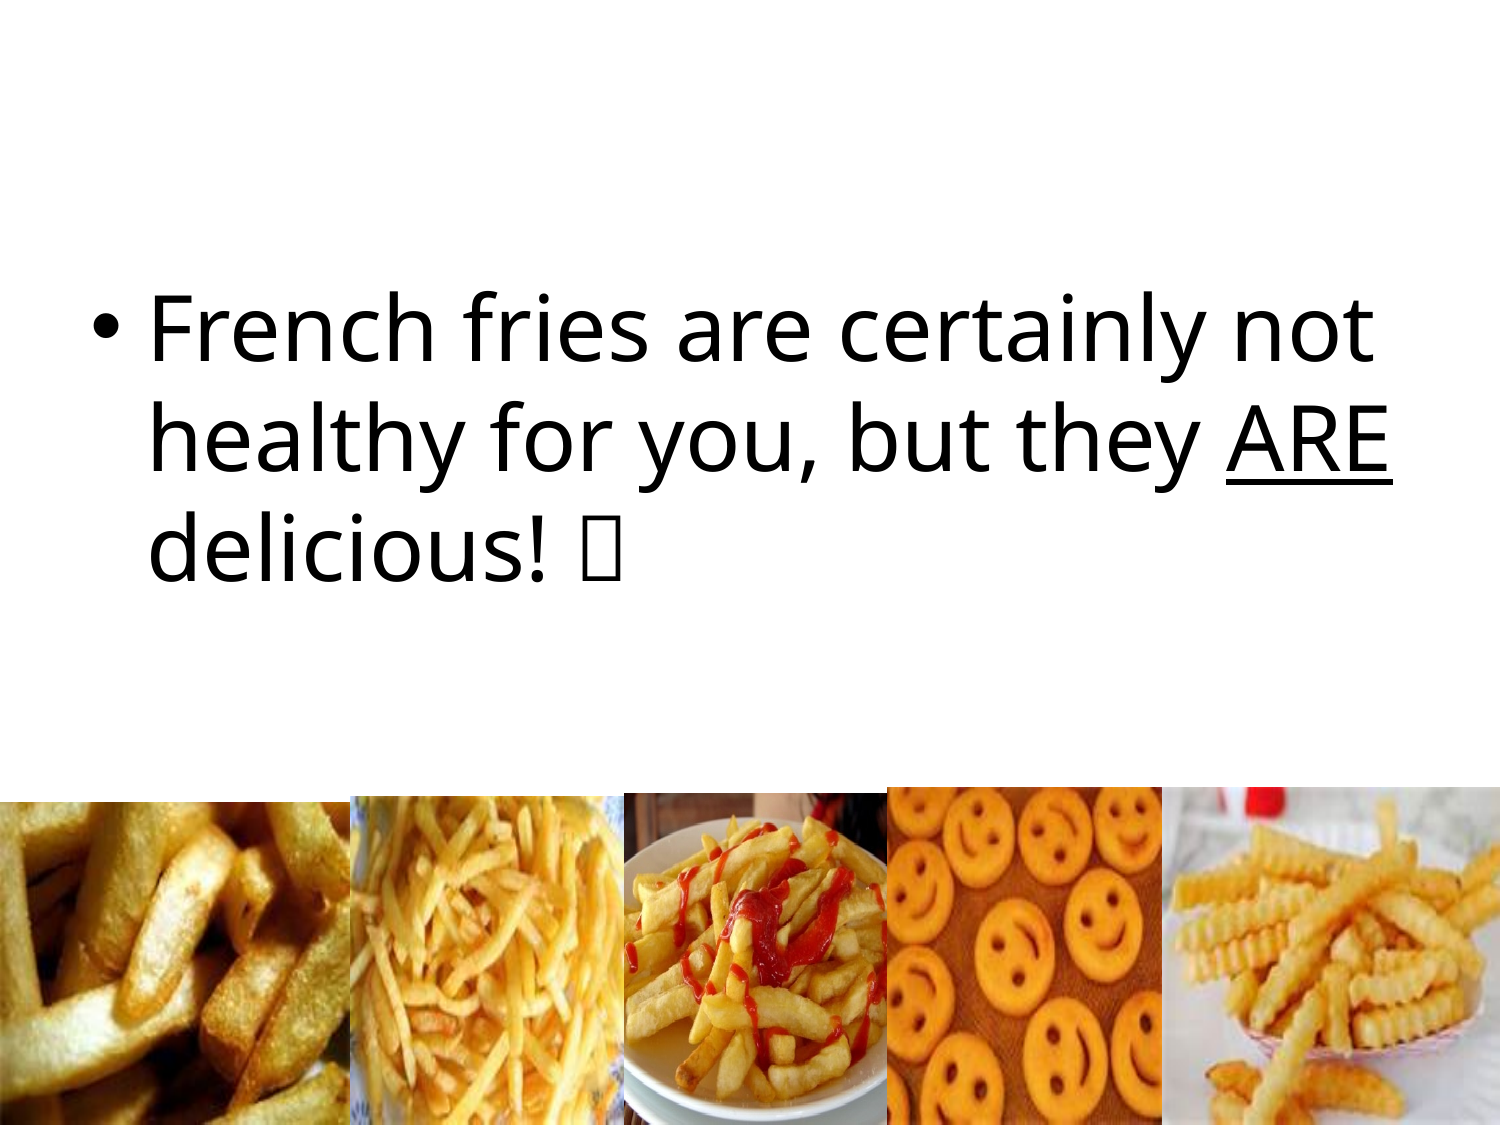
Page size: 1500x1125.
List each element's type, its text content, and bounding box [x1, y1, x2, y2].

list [0, 802, 351, 1125]
list French fries are certainly not healthy for you, but they ARE delicious!  [74, 262, 1463, 801]
picture [624, 787, 1500, 1125]
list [349, 795, 621, 1125]
